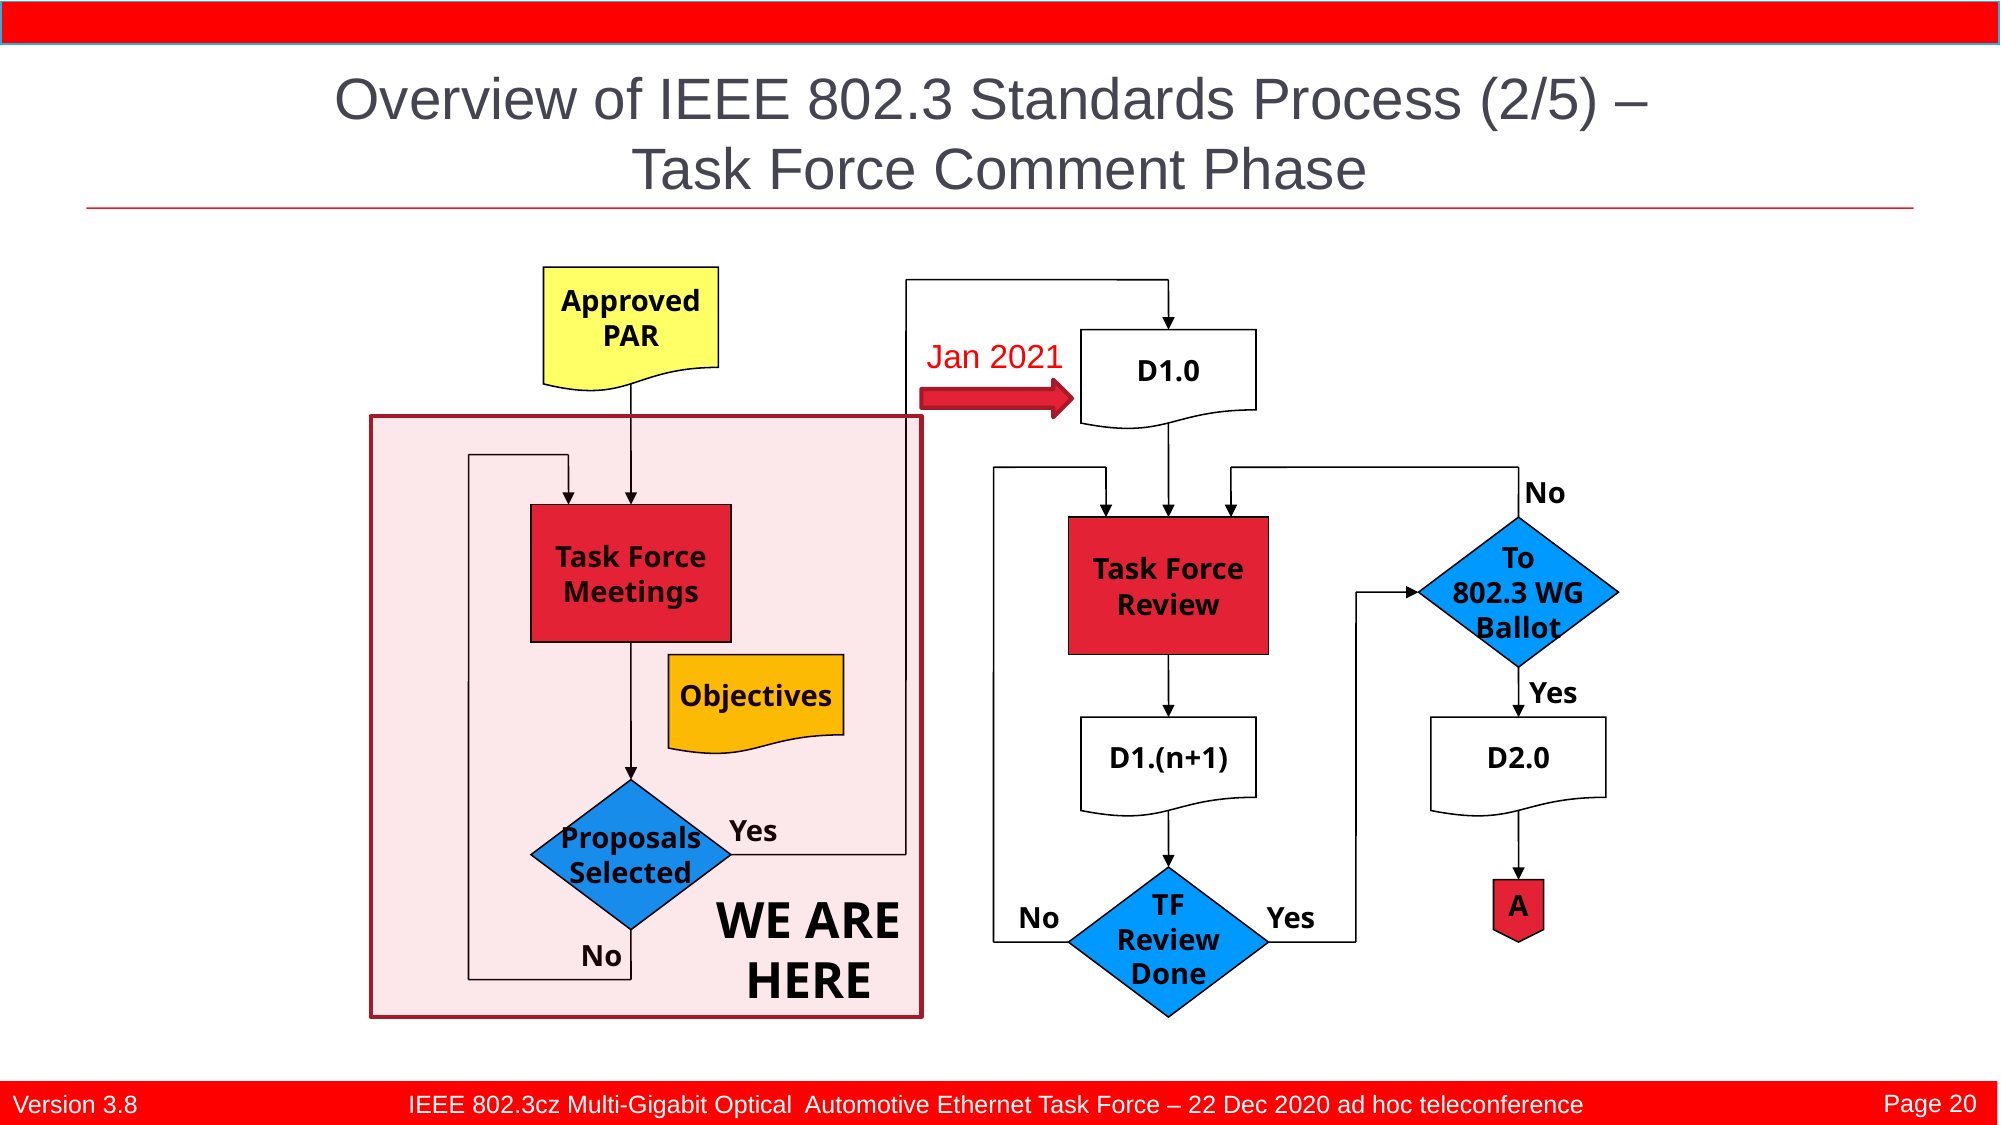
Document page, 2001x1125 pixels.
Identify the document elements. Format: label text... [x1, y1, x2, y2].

text_box Jan 2021 [911, 327, 1079, 383]
text_box TF Review Done [1069, 867, 1268, 1018]
text_box To 802.3 WG Ballot [1418, 517, 1619, 668]
text_box [1162, 280, 1175, 329]
text_box [919, 383, 1075, 420]
text_box No [1509, 467, 1518, 517]
text_box Yes [1251, 892, 1330, 942]
text_box D1.0 [1081, 329, 1256, 429]
text_box No [1519, 467, 1581, 517]
text_box D2.0 [1430, 717, 1606, 816]
text_box [1162, 654, 1175, 717]
text_box WE ARE HERE [669, 880, 949, 1016]
text_box Approved PAR [543, 267, 719, 391]
text_box [1512, 811, 1525, 880]
text_box [369, 414, 924, 1019]
text_box [1162, 424, 1175, 518]
text_box Task Force Review [1068, 517, 1269, 655]
text_box Yes [1514, 667, 1593, 717]
text_box [1162, 811, 1175, 868]
title Overview of IEEE 802.3 Standards Process (2/5) – Task Force Comment Phase [99, 66, 1901, 197]
text_box [1357, 586, 1418, 599]
text_box A [1493, 879, 1544, 943]
text_box [1224, 468, 1238, 518]
text_box [1099, 467, 1113, 518]
text_box No [1003, 892, 1075, 942]
text_box D1.(n+1) [1081, 717, 1256, 816]
